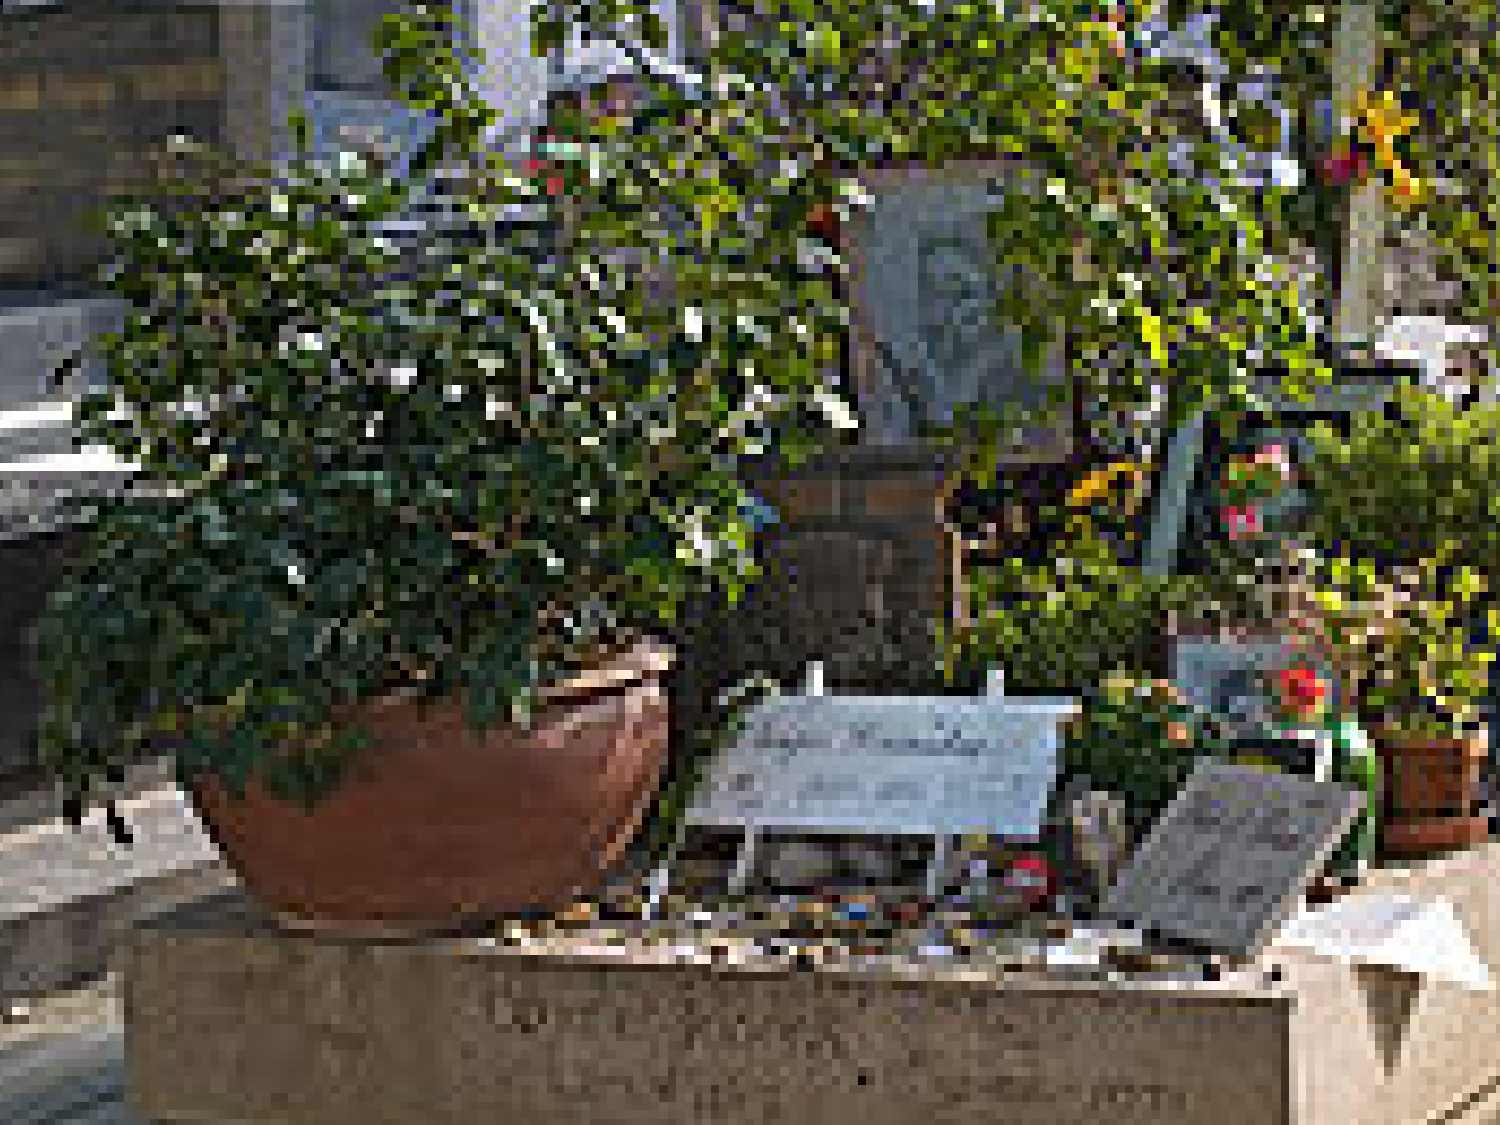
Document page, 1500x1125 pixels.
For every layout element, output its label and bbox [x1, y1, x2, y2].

list [0, 0, 1500, 1125]
